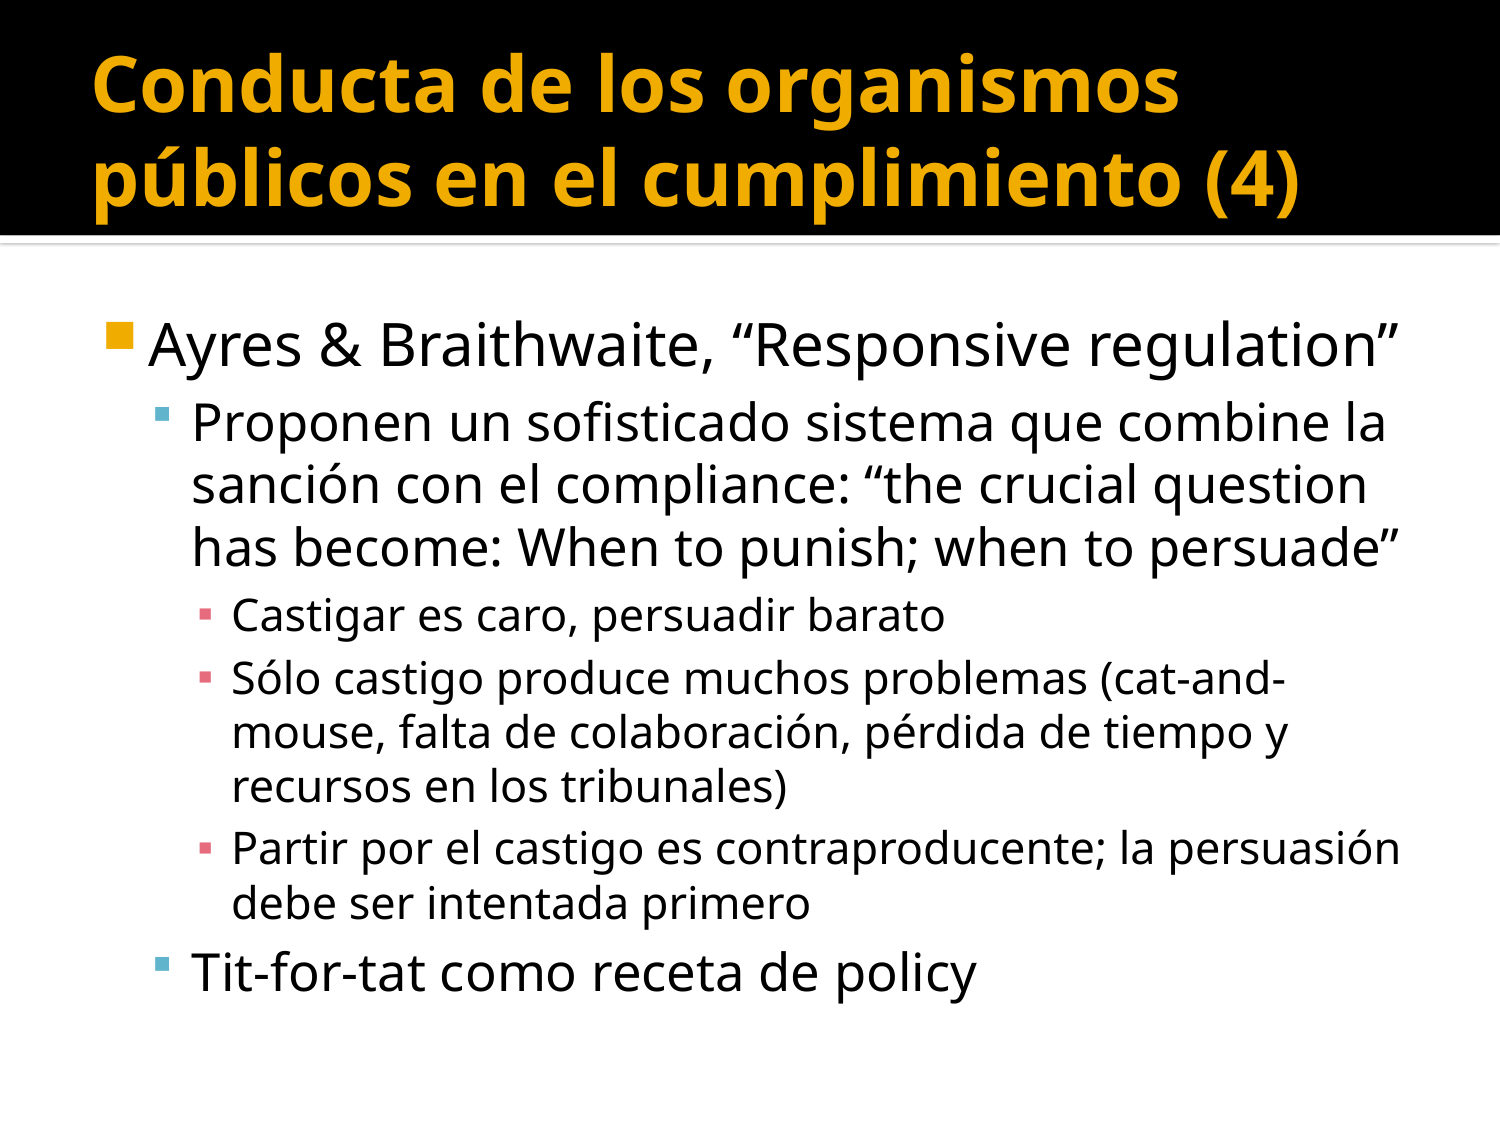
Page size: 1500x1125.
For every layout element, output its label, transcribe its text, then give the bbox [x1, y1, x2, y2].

title Conducta de los organismos públicos en el cumplimiento (4) [75, 25, 1425, 231]
list Ayres & Braithwaite, “Responsive regulation” Proponen un sofisticado sistema que combine la sanción con el compliance: “the crucial question has become: When to punish; when to persuade” Castigar es caro, persuadir barato Sólo castigo produce muchos problemas (cat-and-mouse, falta de colaboración, pérdida de tiempo y recursos en los tribunales) Partir por el castigo es contraproducente; la persuasión debe ser intentada primero Tit-for-tat como receta de policy [75, 291, 1425, 1050]
